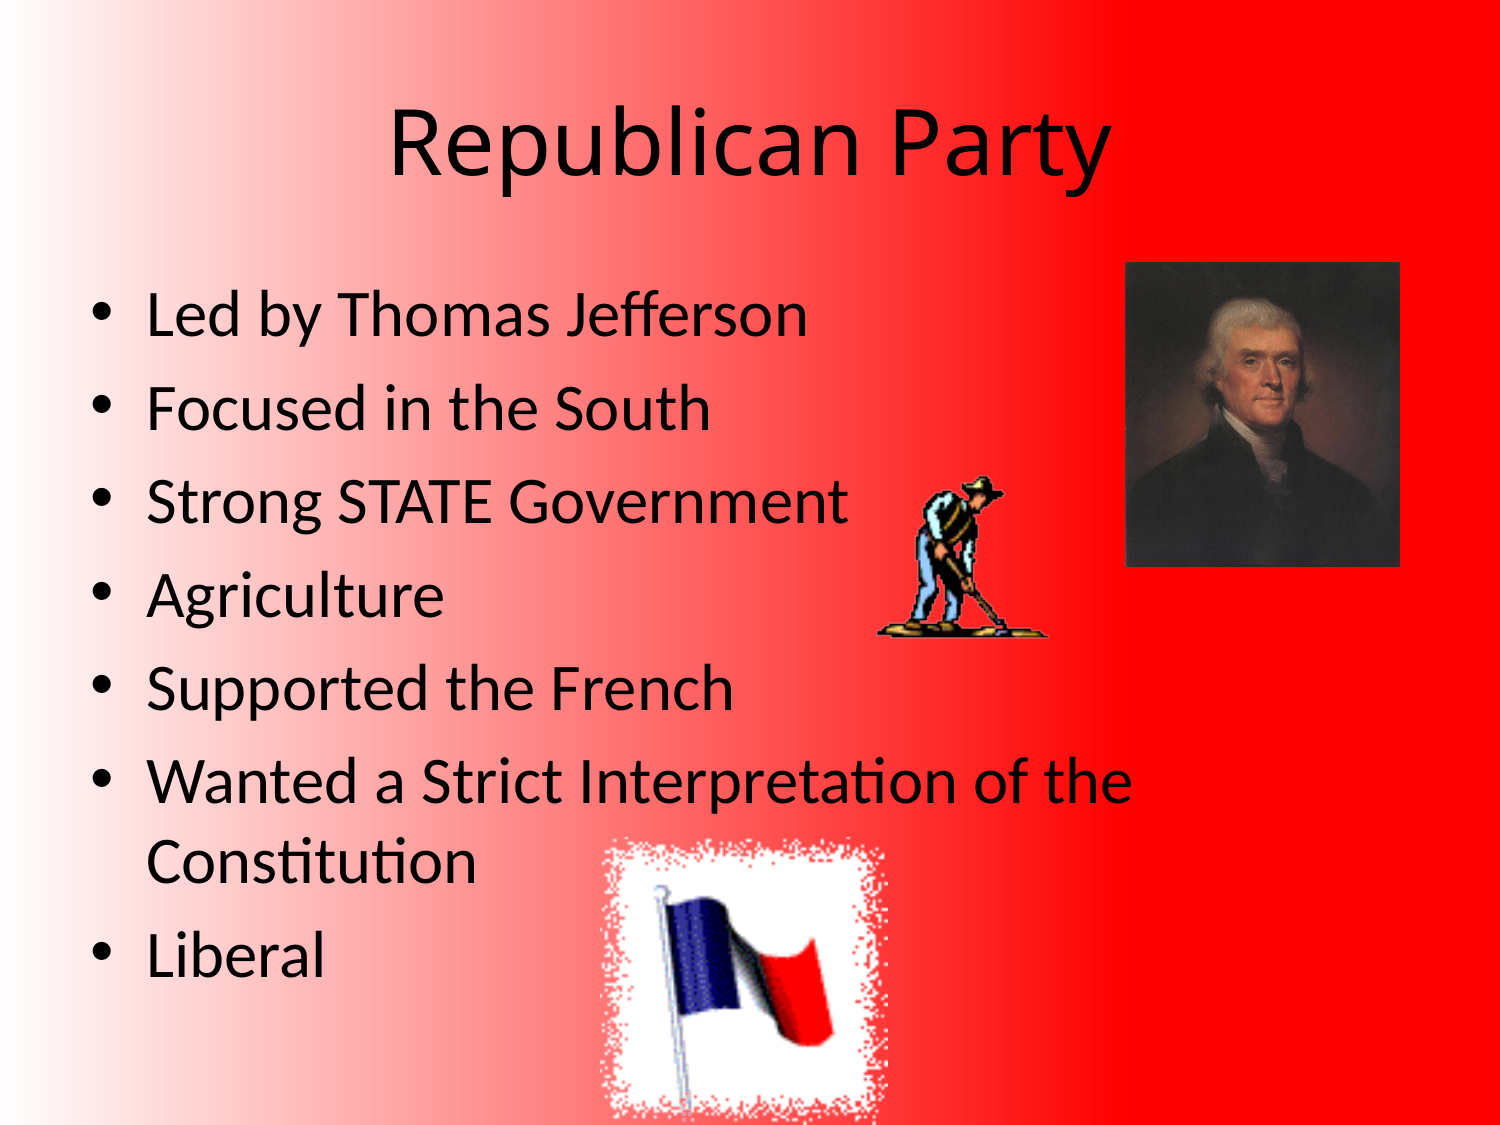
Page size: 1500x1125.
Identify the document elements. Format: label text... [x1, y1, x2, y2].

title Republican Party [75, 45, 1425, 233]
picture [874, 399, 1054, 641]
list Led by Thomas Jefferson Focused in the South Strong STATE Government Agriculture Supported the French Wanted a Strict Interpretation of the Constitution Liberal [75, 262, 1425, 1005]
picture [1124, 262, 1401, 568]
picture [599, 837, 888, 1125]
